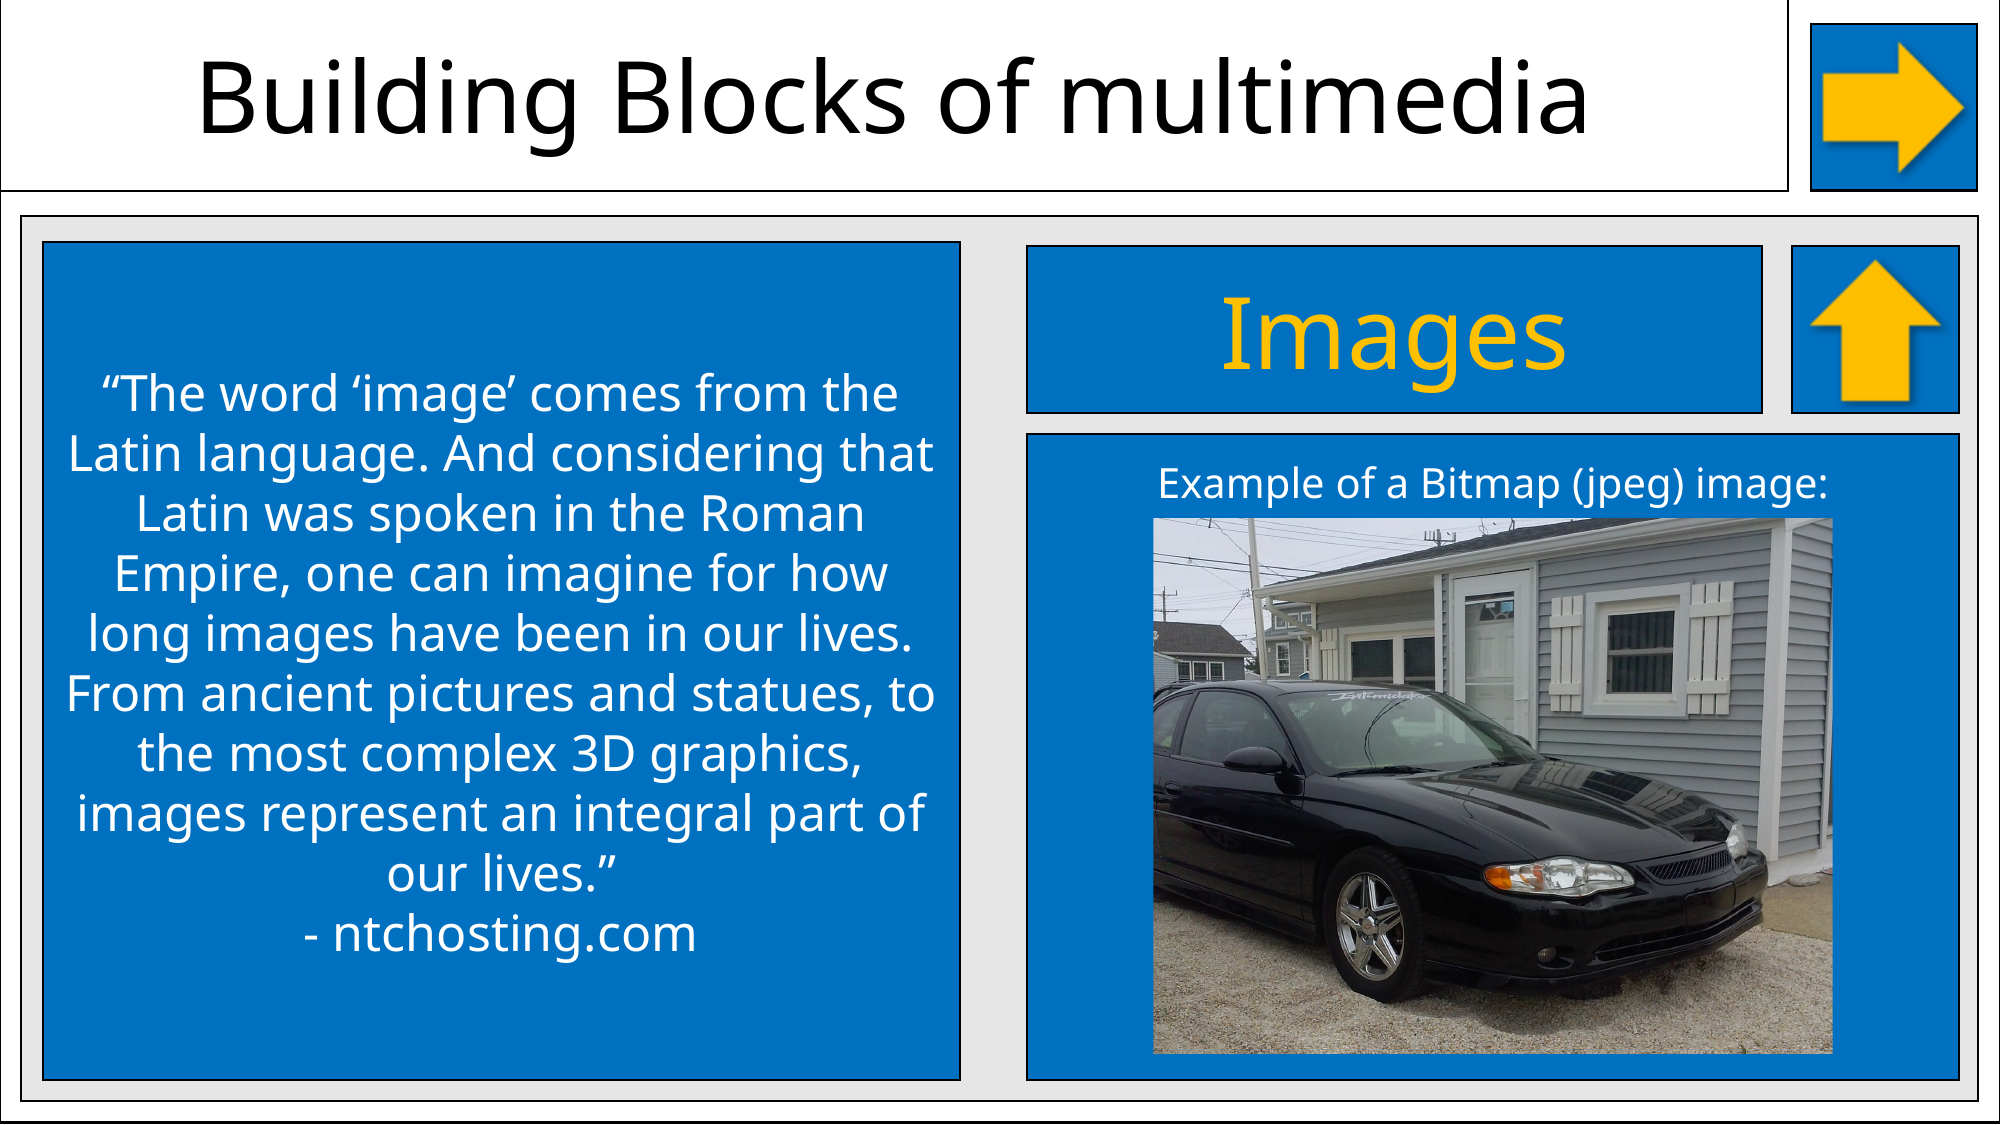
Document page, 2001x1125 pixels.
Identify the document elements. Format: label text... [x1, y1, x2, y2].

text_box Images [1026, 245, 1763, 414]
text_box Example of a Bitmap (jpeg) image: [1026, 433, 1960, 1081]
text_box Building Blocks of multimedia [0, 0, 1789, 192]
text_box [20, 215, 1979, 1102]
text_box [1822, 40, 1963, 173]
picture [1153, 517, 1833, 1054]
text_box [1791, 245, 1960, 414]
text_box “The word ‘image’ comes from the Latin language. And considering that Latin was spoken in the Roman Empire, one can imagine for how long images have been in our lives. From ancient pictures and statues, to the most complex 3D graphics, images represent an integral part of our lives.” - ntchosting.com [42, 241, 961, 1081]
text_box [1810, 23, 1978, 192]
text_box [0, 0, 2000, 1124]
text_box [1811, 261, 1940, 401]
